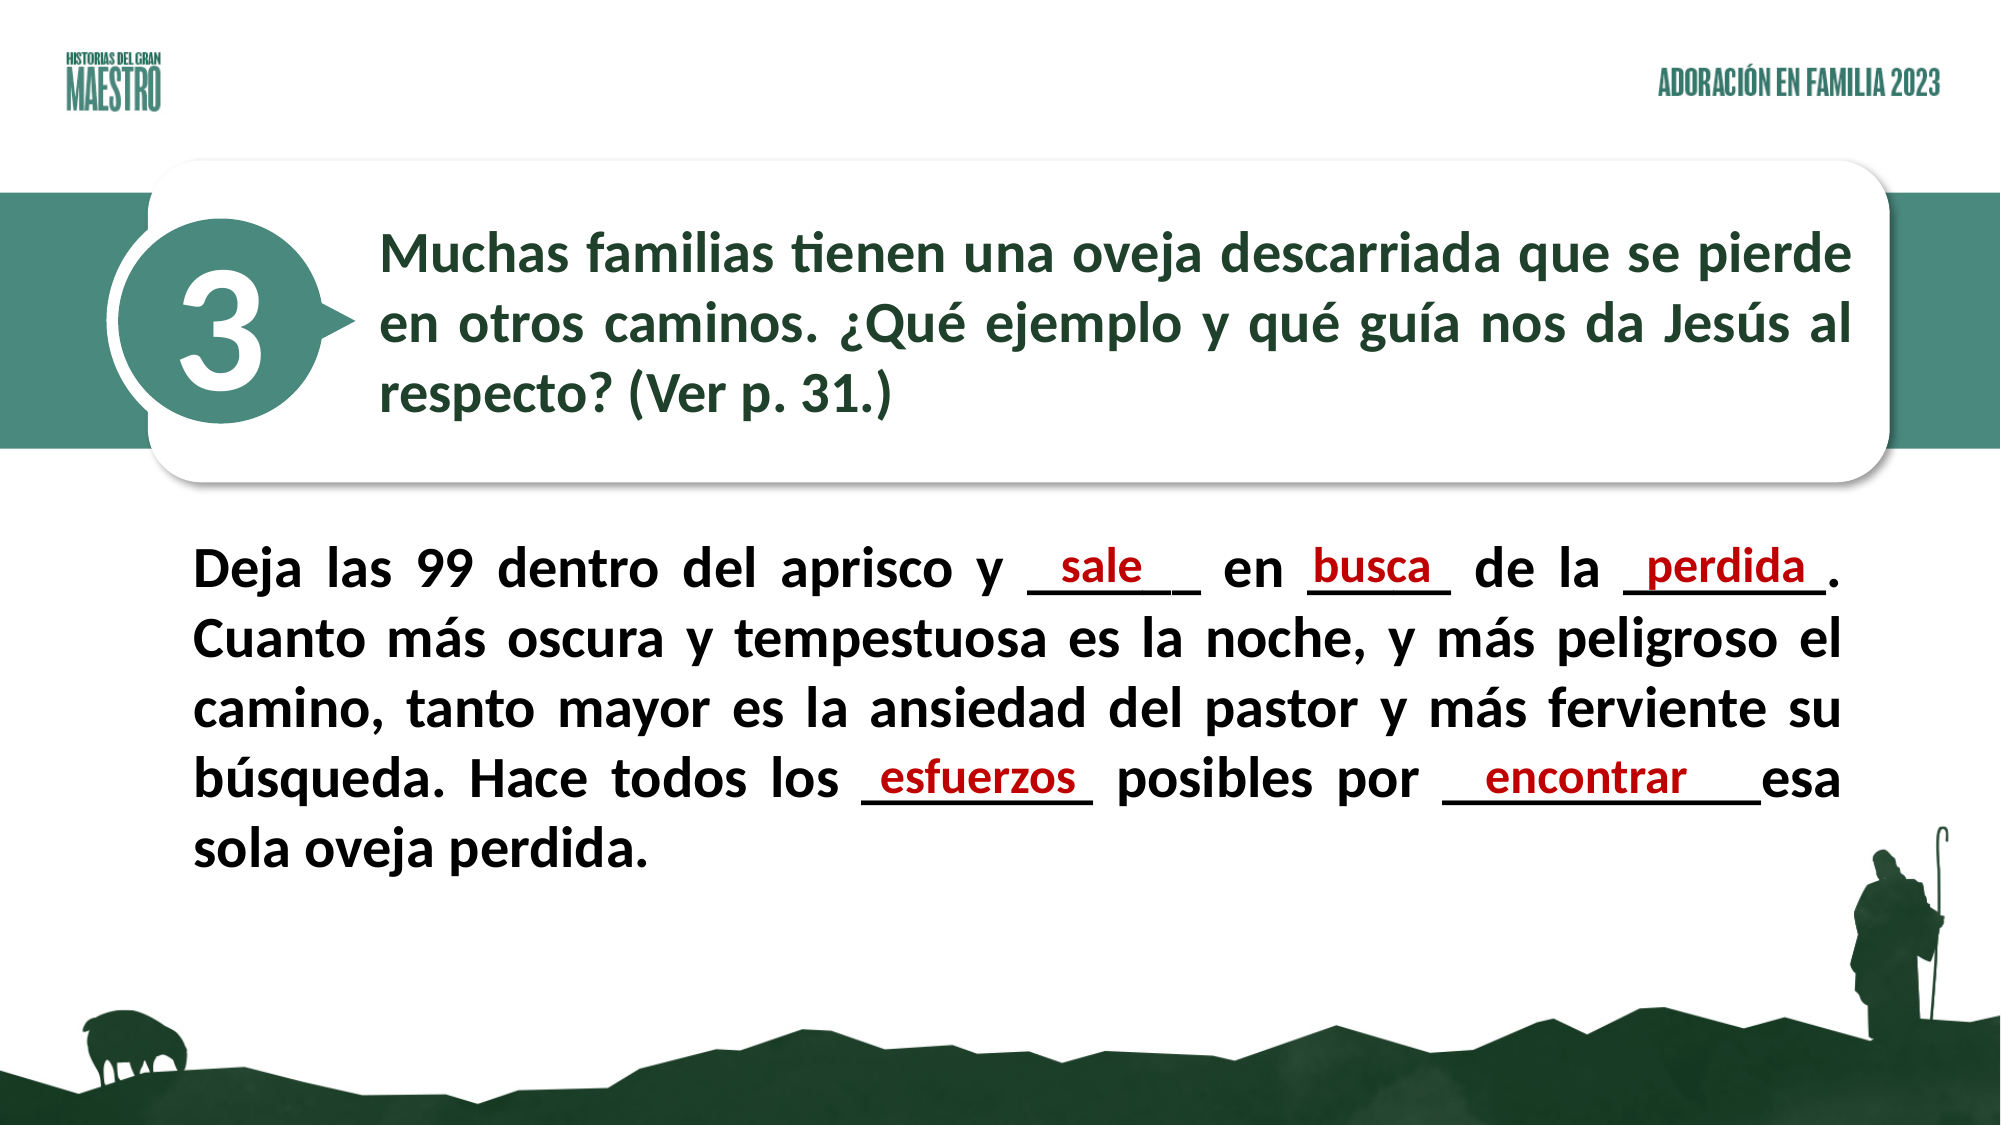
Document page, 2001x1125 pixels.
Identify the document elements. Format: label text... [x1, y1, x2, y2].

picture [0, 0, 2001, 1125]
text_box perdida [1631, 524, 1835, 600]
text_box Deja las 99 dentro del aprisco y ______ en _____ de la _______. Cuanto más oscura y tempestuosa es la noche, y más peligroso el camino, tanto mayor es la ansiedad del pastor y más ferviente su búsqueda. Hace todos los ________ posibles por ___________esa sola oveja perdida. [179, 521, 1859, 887]
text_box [0, 160, 2000, 483]
text_box encontrar [1470, 735, 1713, 811]
text_box busca [1297, 524, 1475, 600]
text_box esfuerzos [865, 735, 1107, 811]
text_box sale [1046, 525, 1168, 600]
